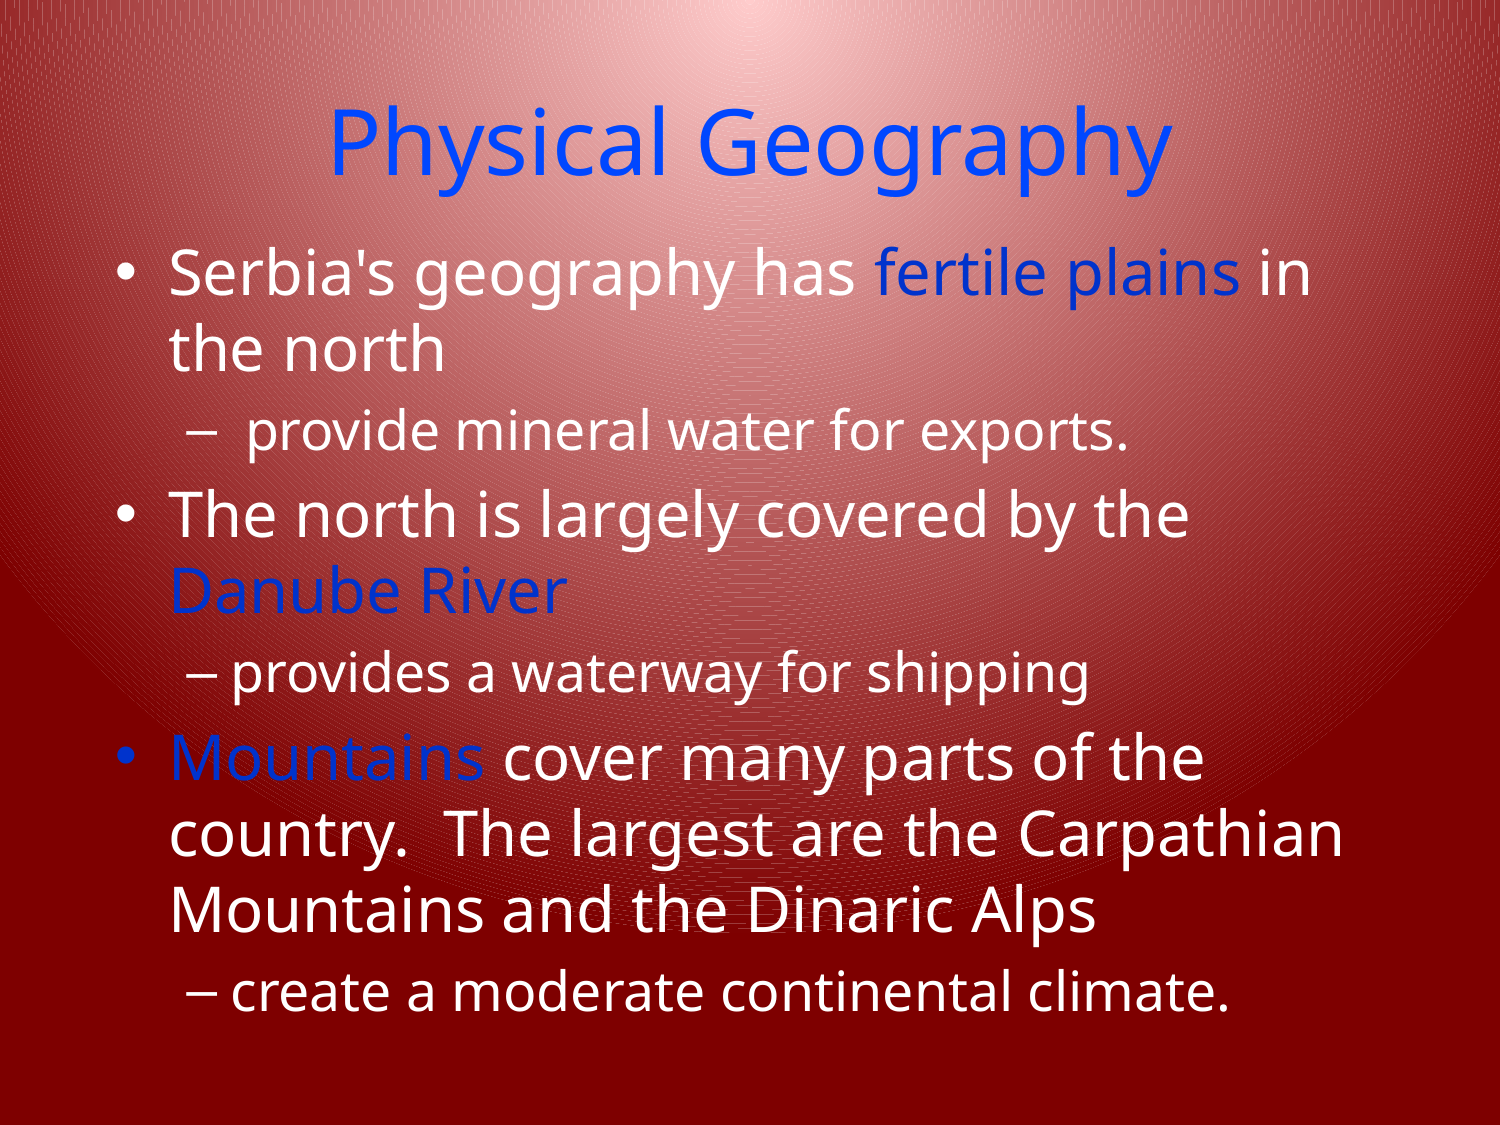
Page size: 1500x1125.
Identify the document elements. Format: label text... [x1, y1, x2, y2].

list Serbia's geography has fertile plains in the north provide mineral water for exports. The north is largely covered by the Danube River provides a waterway for shipping Mountains cover many parts of the country. The largest are the Carpathian Mountains and the Dinaric Alps create a moderate continental climate. [99, 224, 1363, 1080]
title Physical Geography [75, 45, 1425, 233]
